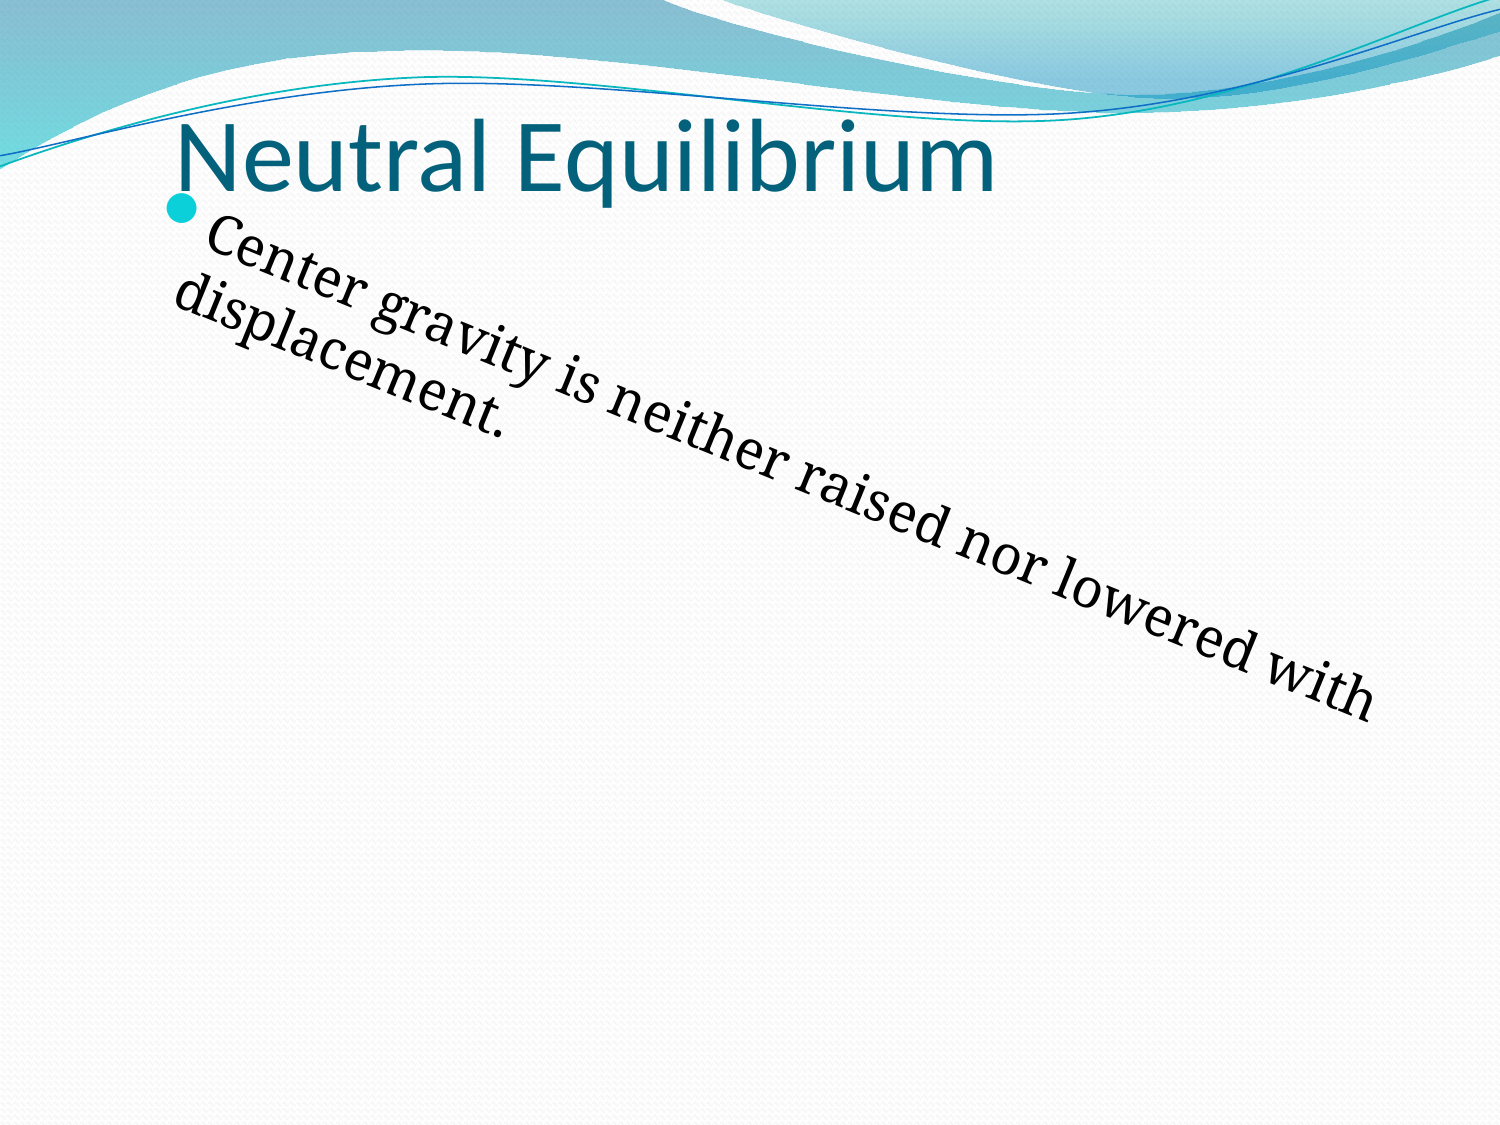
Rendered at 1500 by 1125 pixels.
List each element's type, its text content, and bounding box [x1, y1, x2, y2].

title Neutral Equilibrium [174, 24, 1500, 213]
list Center gravity is neither raised nor lowered with displacement. [87, 164, 1413, 861]
